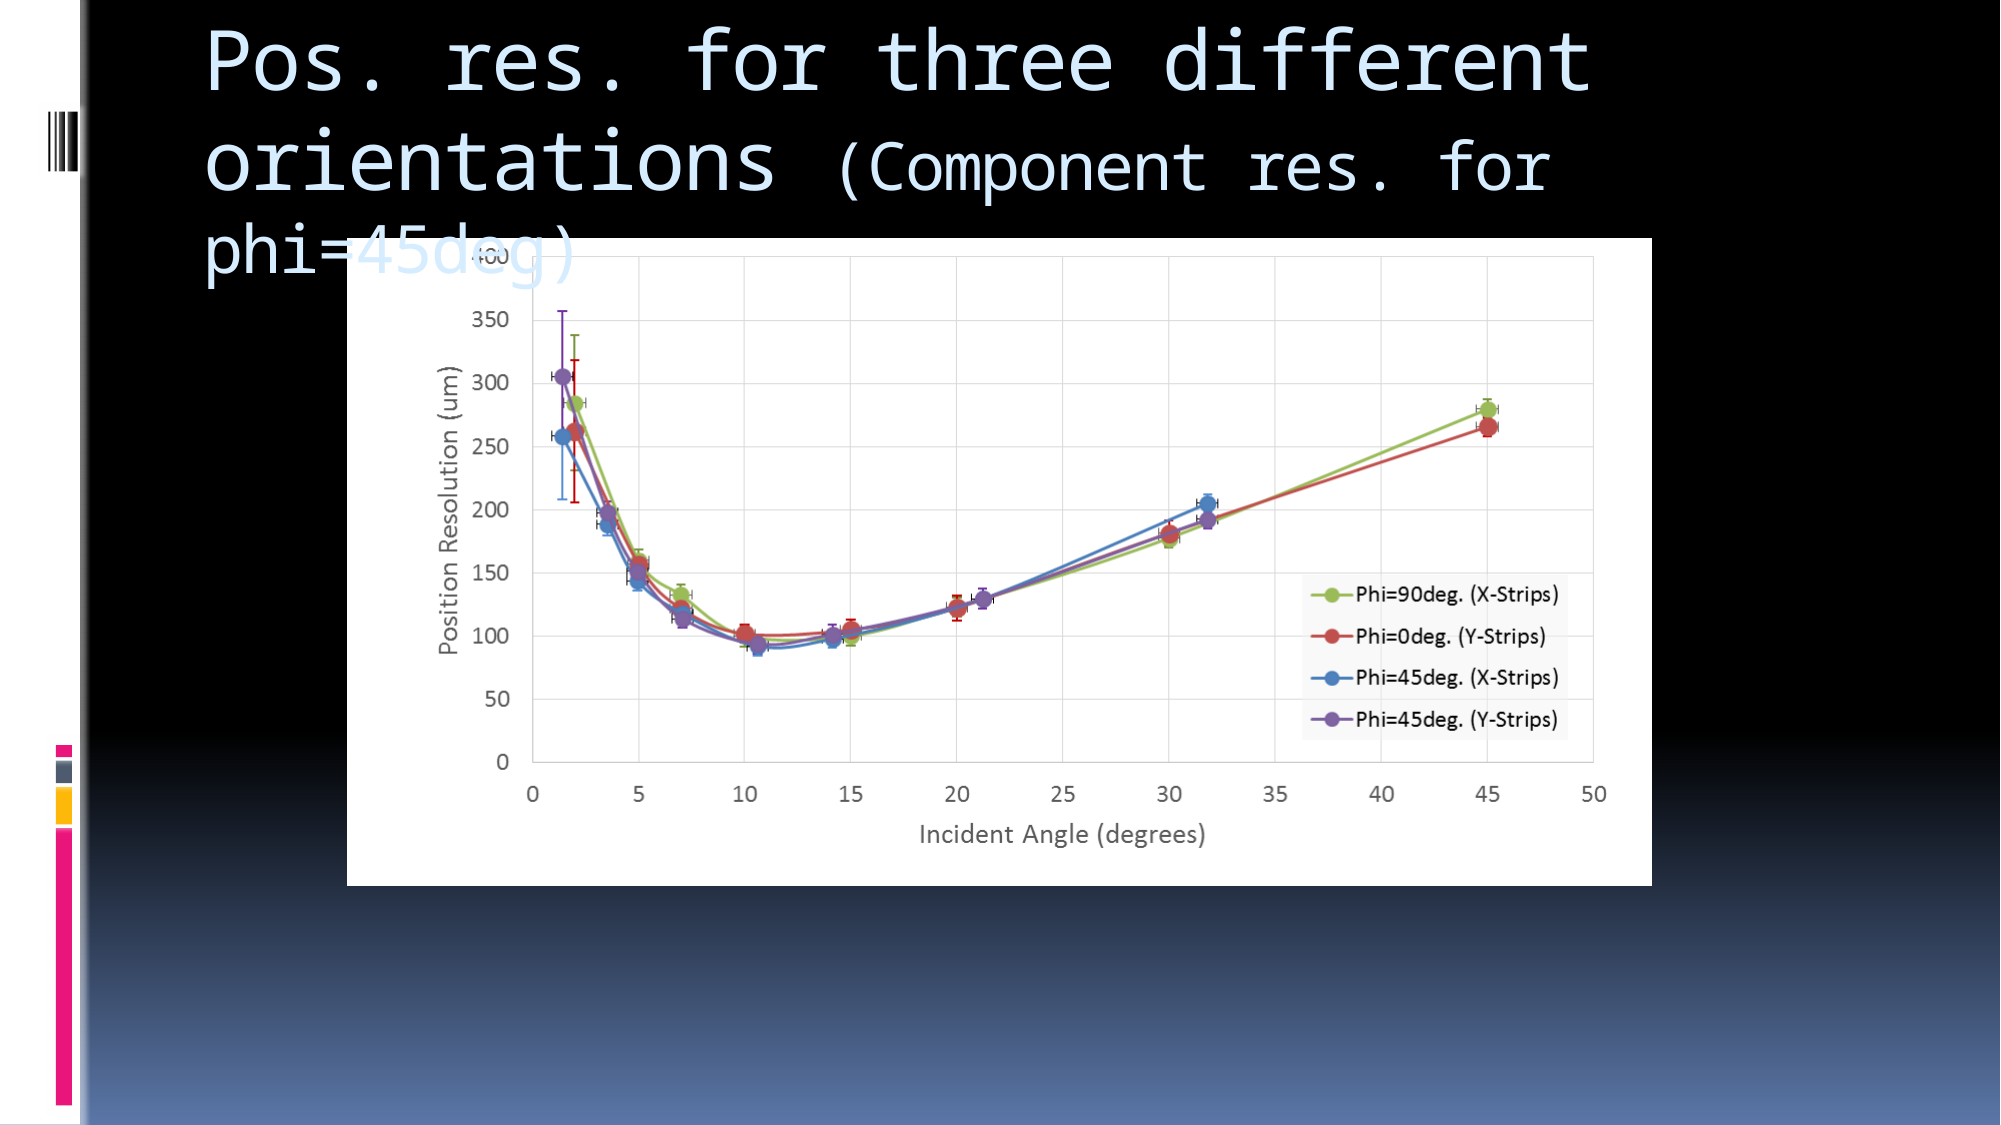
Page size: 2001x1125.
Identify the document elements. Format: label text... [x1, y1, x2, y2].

picture [347, 237, 1653, 887]
title Pos. res. for three different orientations (Component res. for phi=45deg) [189, 0, 1890, 150]
